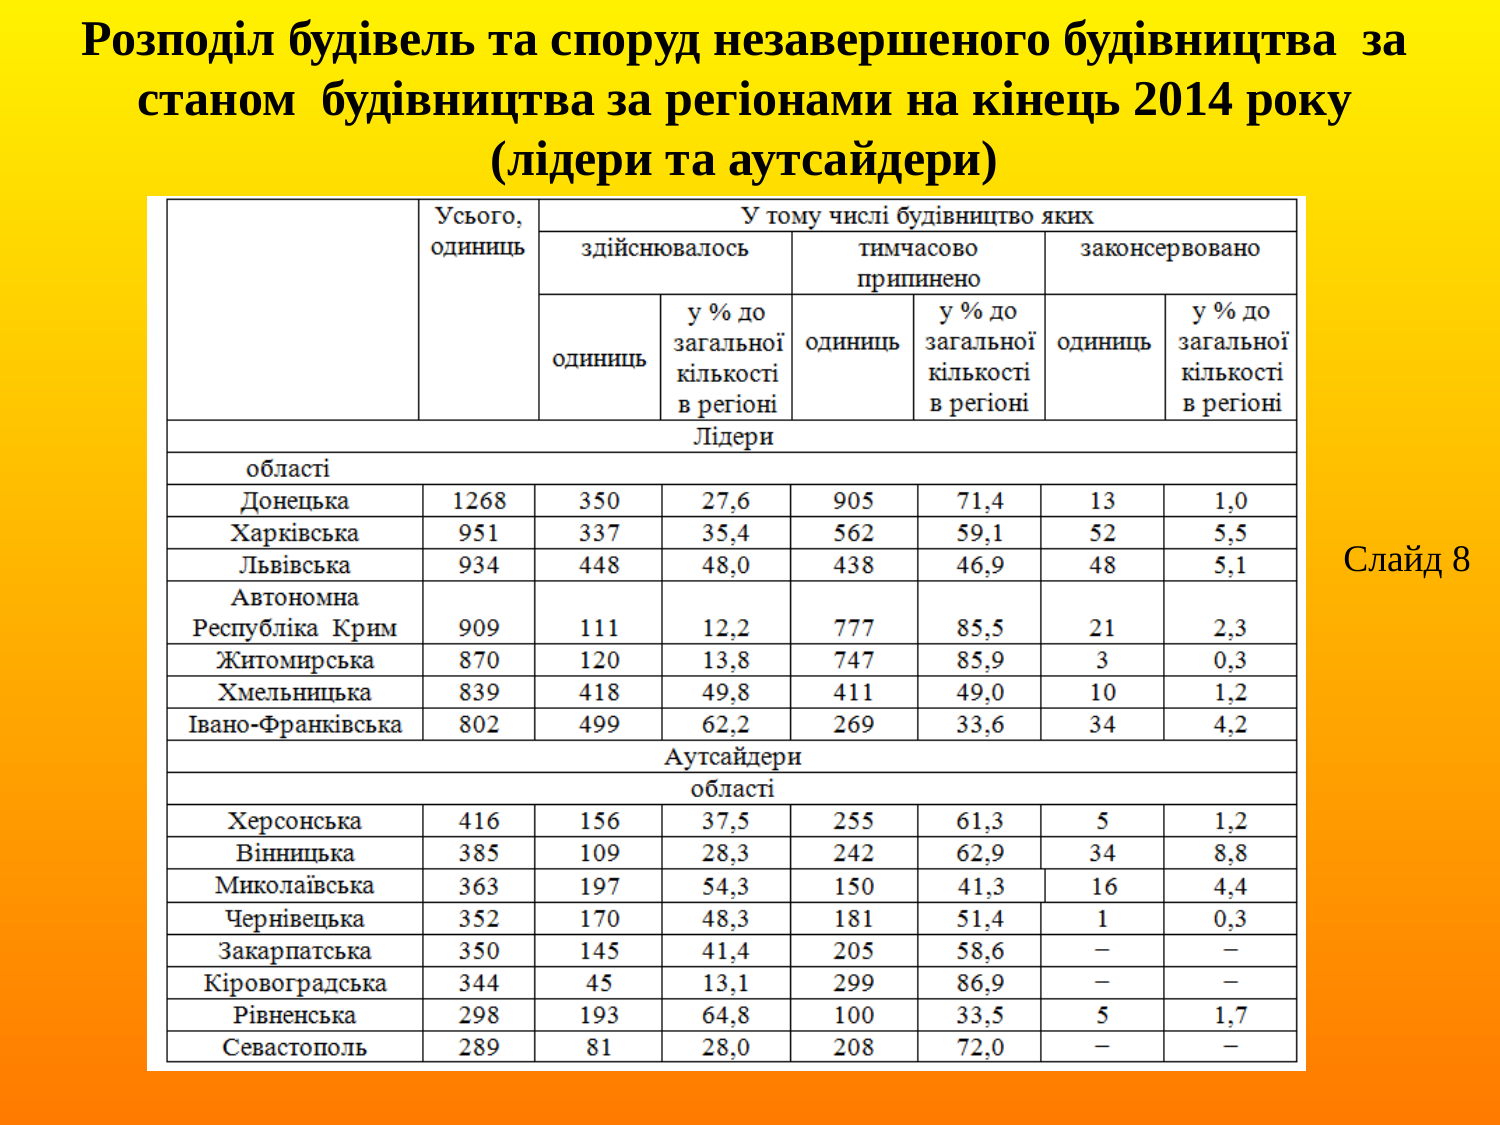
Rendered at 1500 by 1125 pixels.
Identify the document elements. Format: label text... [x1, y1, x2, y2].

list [147, 195, 1306, 1071]
title Розподіл будівель та споруд незавершеного будівництва за станом будівництва за регіонами на кінець 2014 року (лідери та аутсайдери) [64, 19, 1425, 233]
text_box Слайд 8 [1328, 527, 1500, 587]
